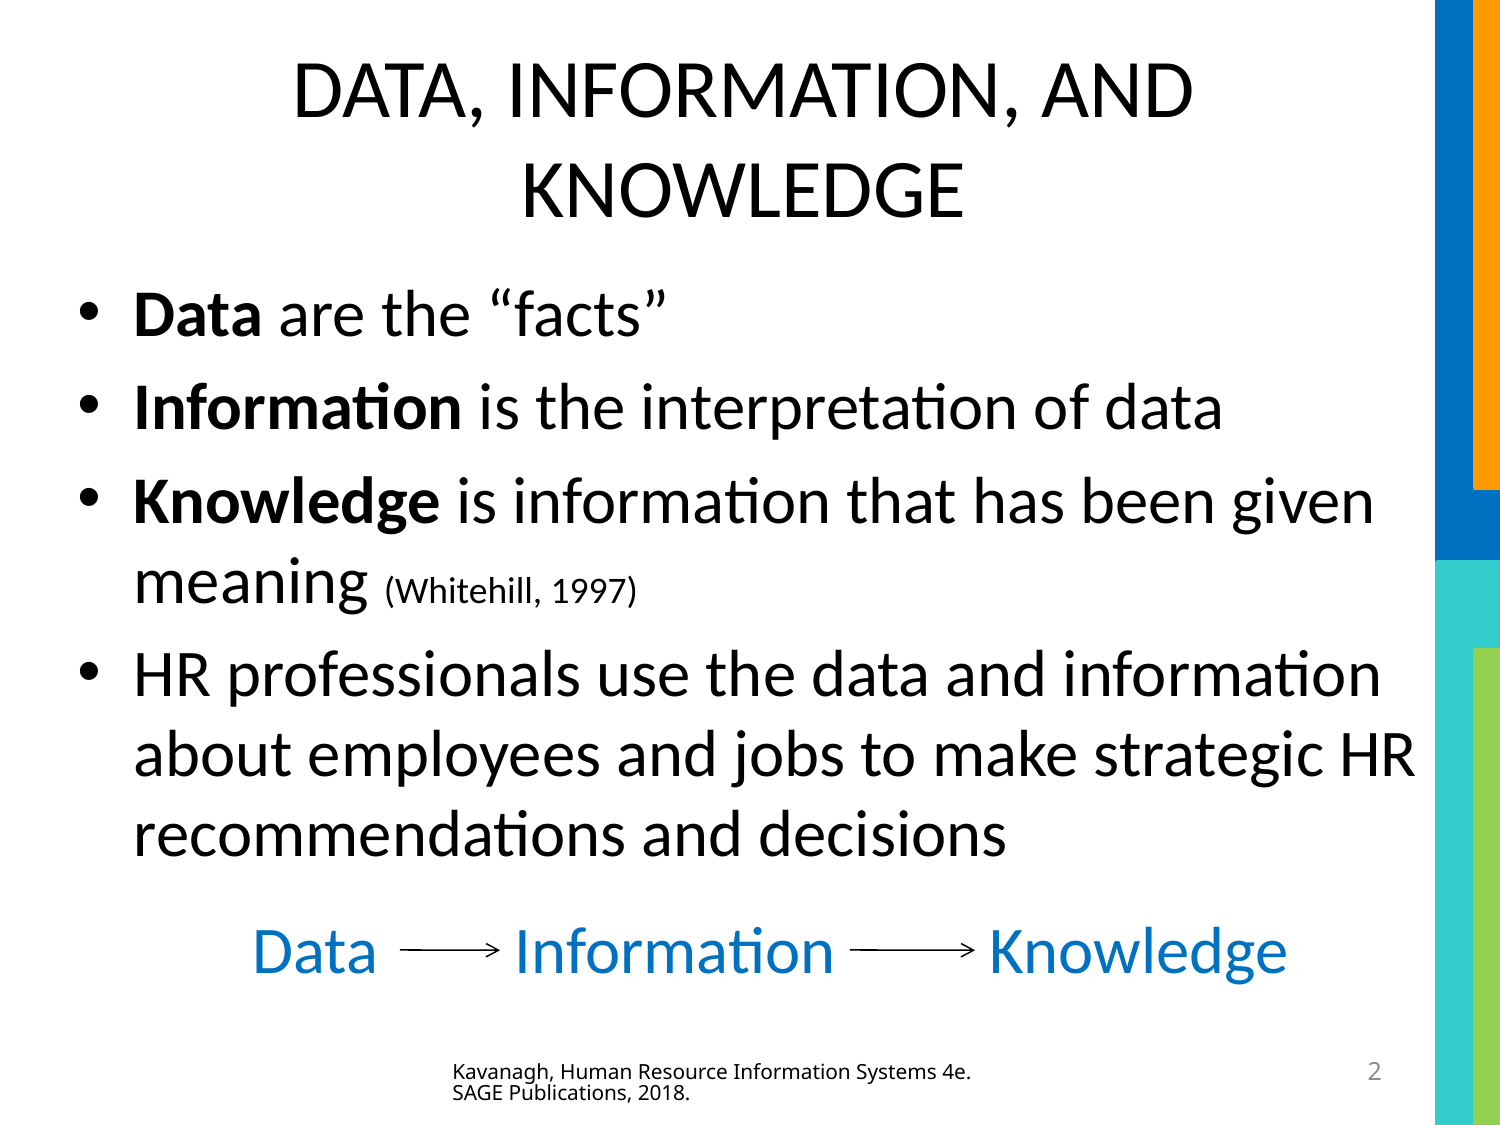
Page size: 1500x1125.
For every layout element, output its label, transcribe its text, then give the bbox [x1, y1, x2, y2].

list Data are the “facts” Information is the interpretation of data Knowledge is information that has been given meaning (Whitehill, 1997) HR professionals use the data and information about employees and jobs to make strategic HR recommendations and decisions [62, 262, 1463, 919]
slide_number 2 [1059, 1042, 1397, 1103]
text_box Information [499, 899, 888, 995]
title DATA, INFORMATION, AND KNOWLEDGE [75, 0, 1413, 188]
footer Kavanagh, Human Resource Information Systems 4e. SAGE Publications, 2018. [437, 1042, 1004, 1103]
text_box Data [237, 899, 425, 995]
text_box Knowledge [975, 899, 1375, 995]
